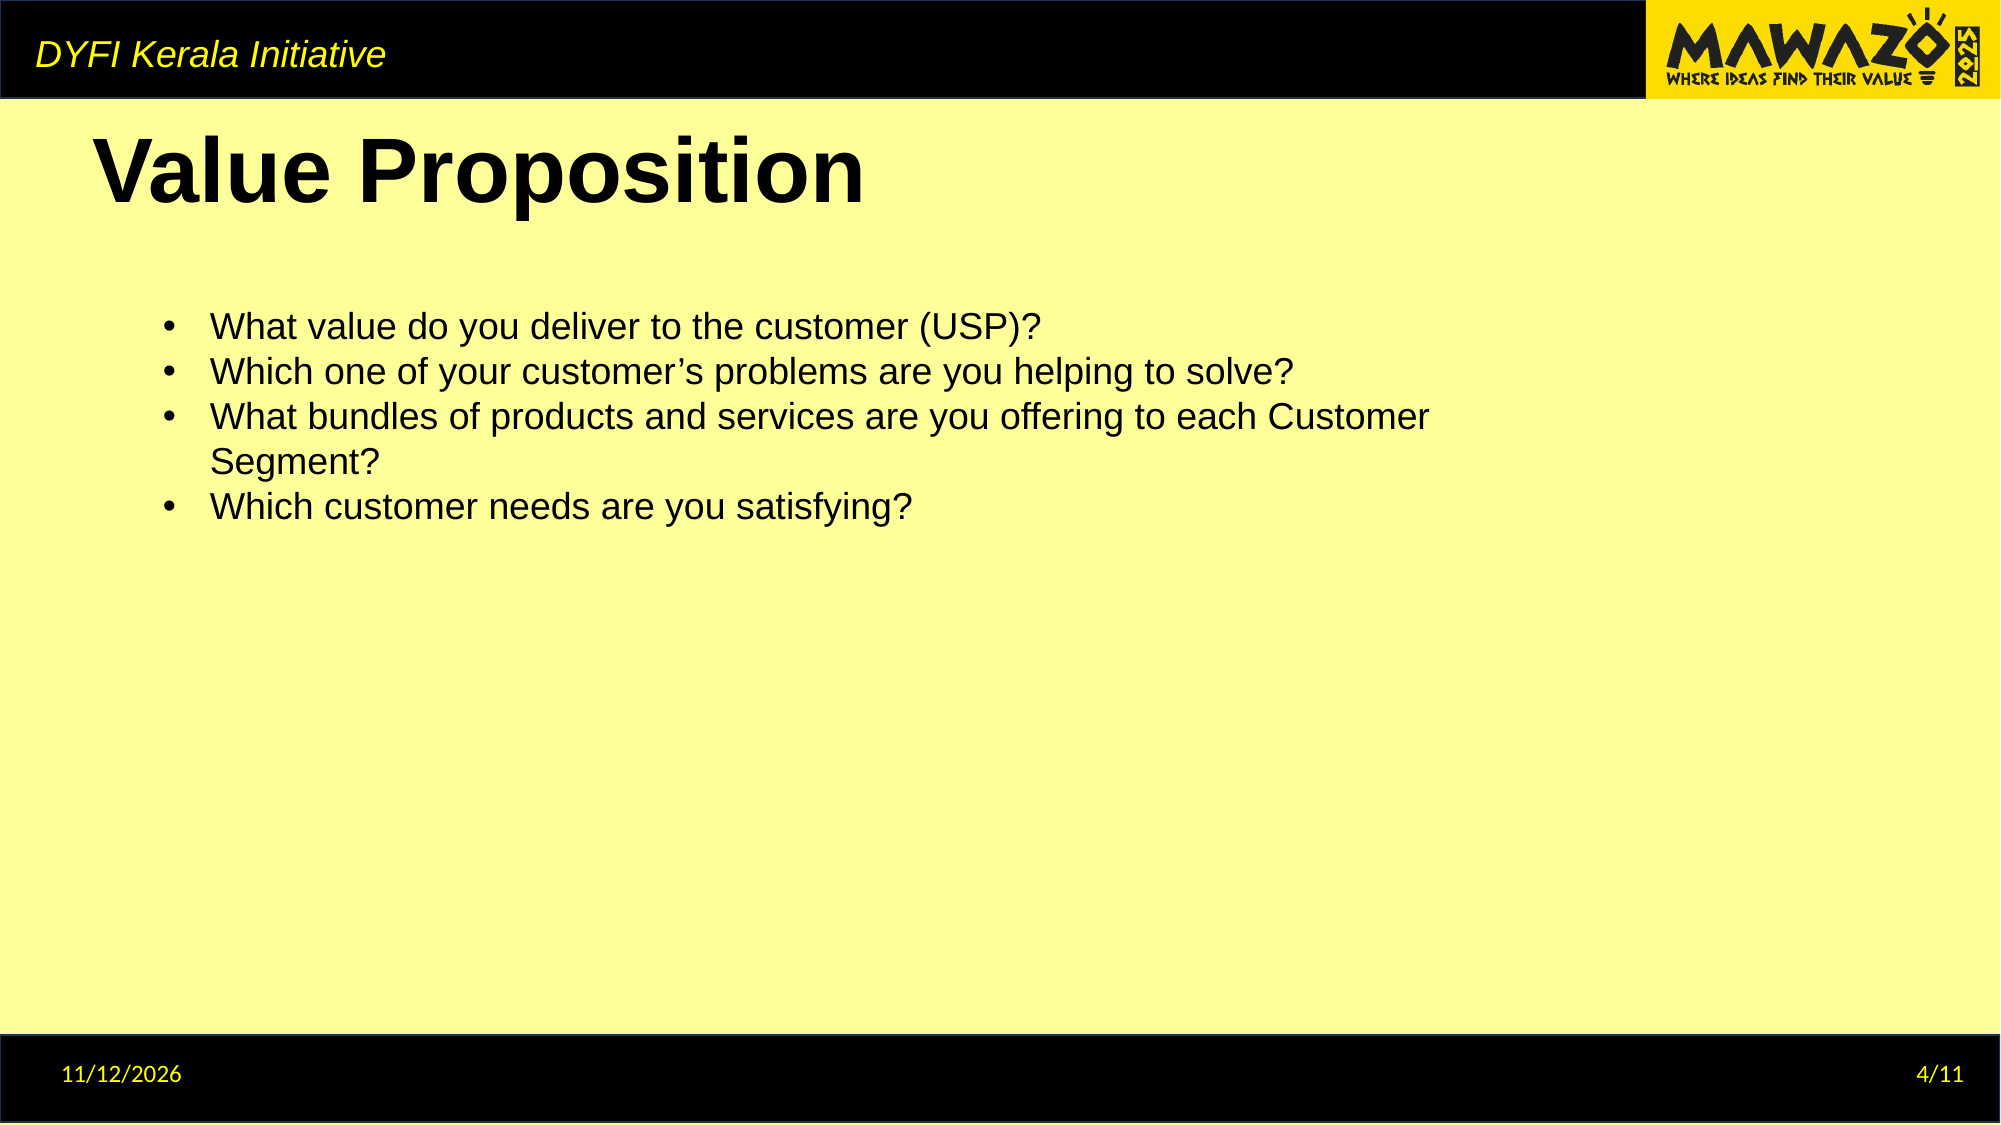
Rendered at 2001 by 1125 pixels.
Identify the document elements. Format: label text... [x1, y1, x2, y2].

text_box What value do you deliver to the customer (USP)? Which one of your customer’s problems are you helping to solve? What bundles of products and services are you offering to each Customer Segment? Which customer needs are you satisfying? [148, 295, 1534, 535]
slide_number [45, 1042, 496, 1103]
slide_number 4/11 [1529, 1042, 1980, 1103]
title Value Proposition [77, 64, 1803, 282]
picture [1645, 0, 2001, 99]
